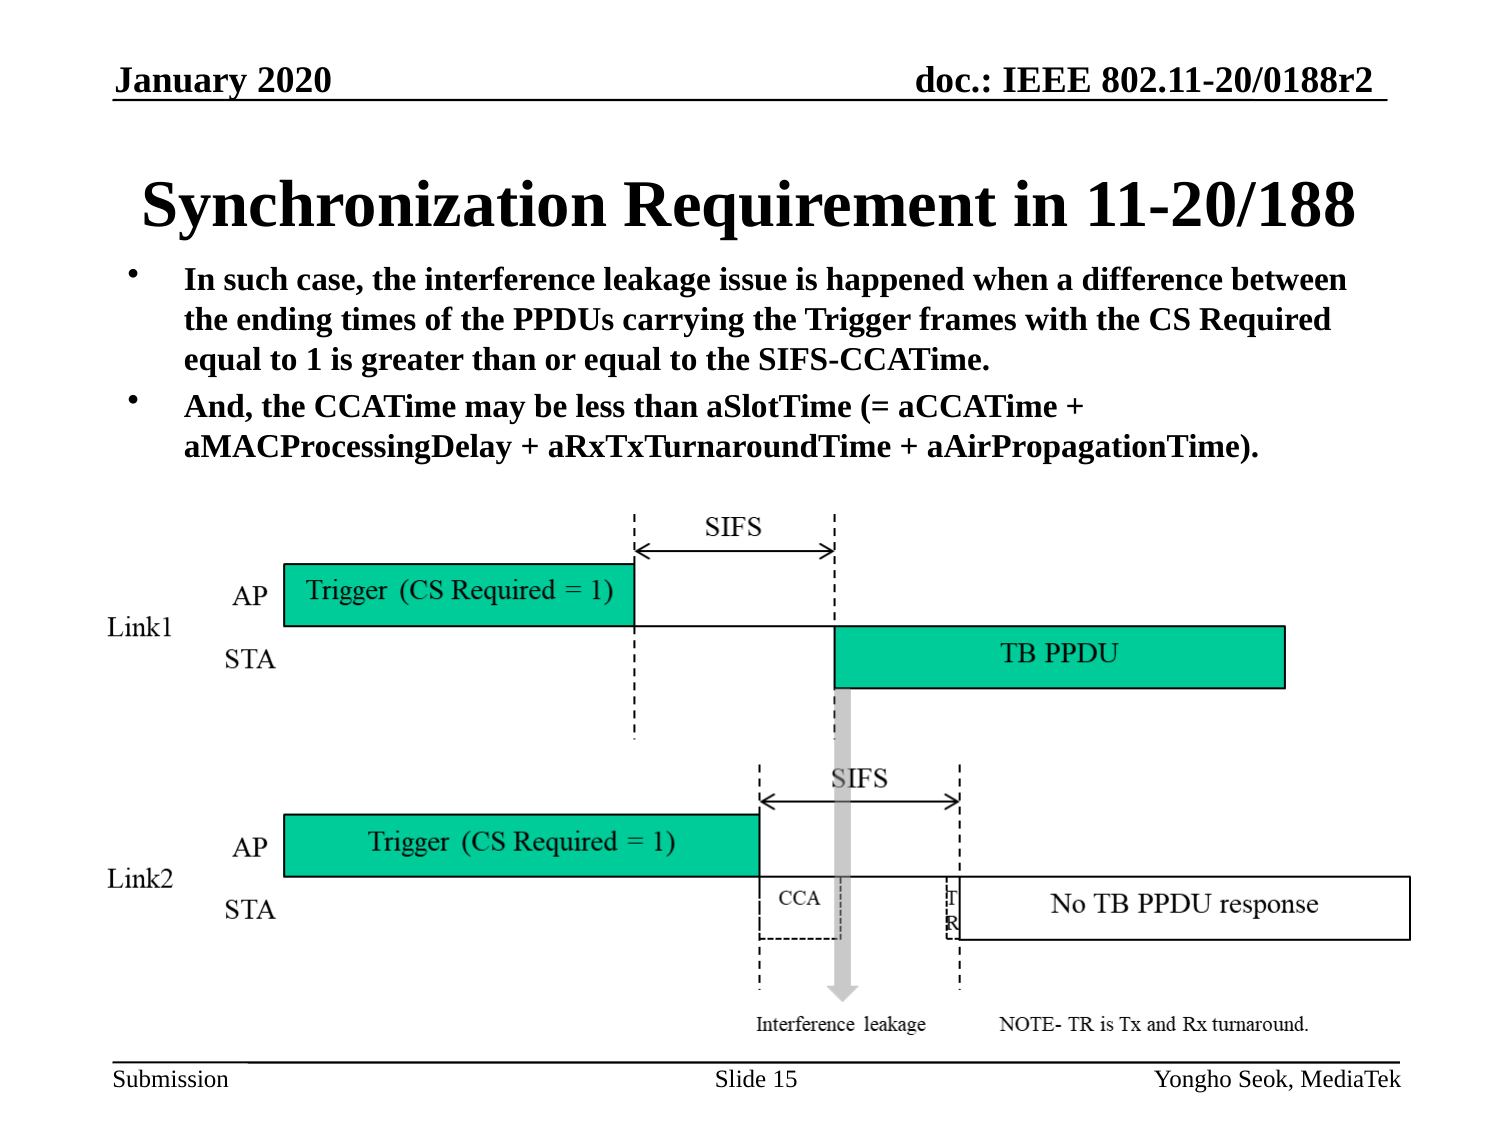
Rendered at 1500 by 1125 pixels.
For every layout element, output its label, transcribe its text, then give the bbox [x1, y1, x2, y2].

footer Yongho Seok, MediaTek [1150, 1061, 1402, 1093]
title Synchronization Requirement in 11-20/188 [0, 112, 1500, 288]
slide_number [114, 54, 335, 101]
picture [89, 499, 1411, 1050]
slide_number Slide 15 [712, 1061, 800, 1093]
list In such case, the interference leakage issue is happened when a difference between the ending times of the PPDUs carrying the Trigger frames with the CS Required equal to 1 is greater than or equal to the SIFS-CCATime. And, the CCATime may be less than aSlotTime (= aCCATime + aMACProcessingDelay + aRxTxTurnaroundTime + aAirPropagationTime). [112, 249, 1388, 498]
